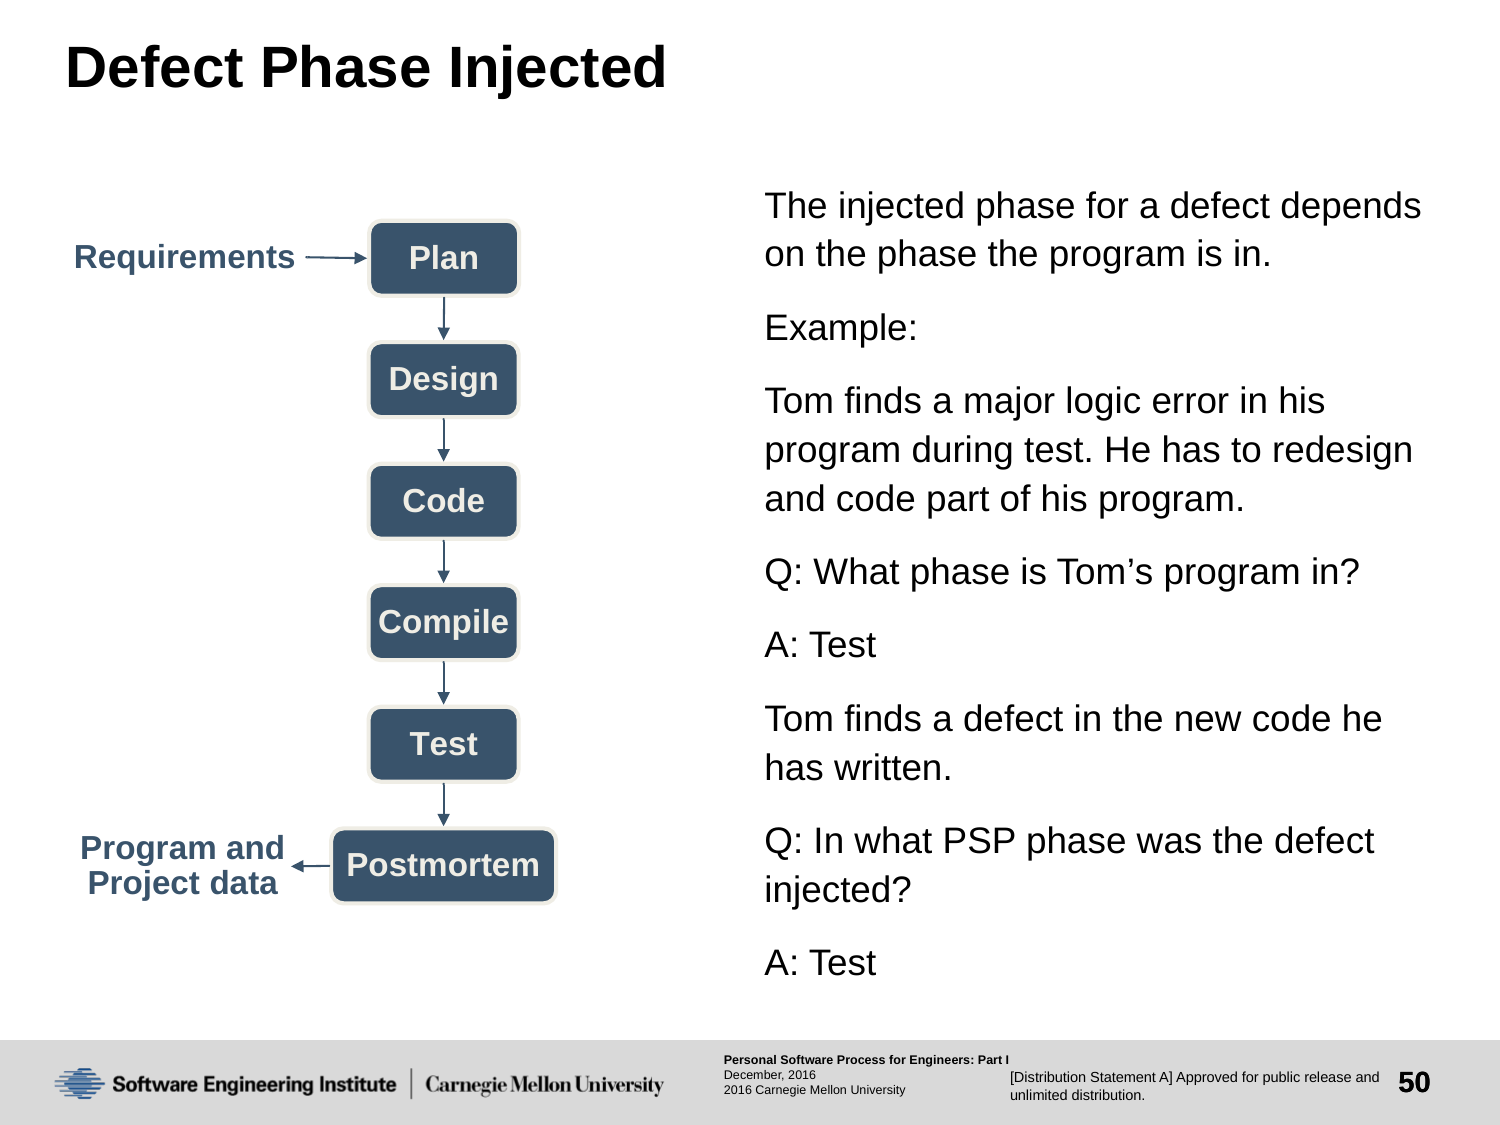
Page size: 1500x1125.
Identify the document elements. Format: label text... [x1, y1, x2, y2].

picture [46, 1061, 673, 1104]
picture [63, 218, 561, 921]
list The injected phase for a defect depends on the phase the program is in. Example: Tom finds a major logic error in his program during test. He has to redesign and code part of his program. Q: What phase is Tom’s program in? A: Test Tom finds a defect in the new code he has written. Q: In what PSP phase was the defect injected? A: Test [764, 176, 1432, 1039]
title Defect Phase Injected [65, 37, 1313, 148]
